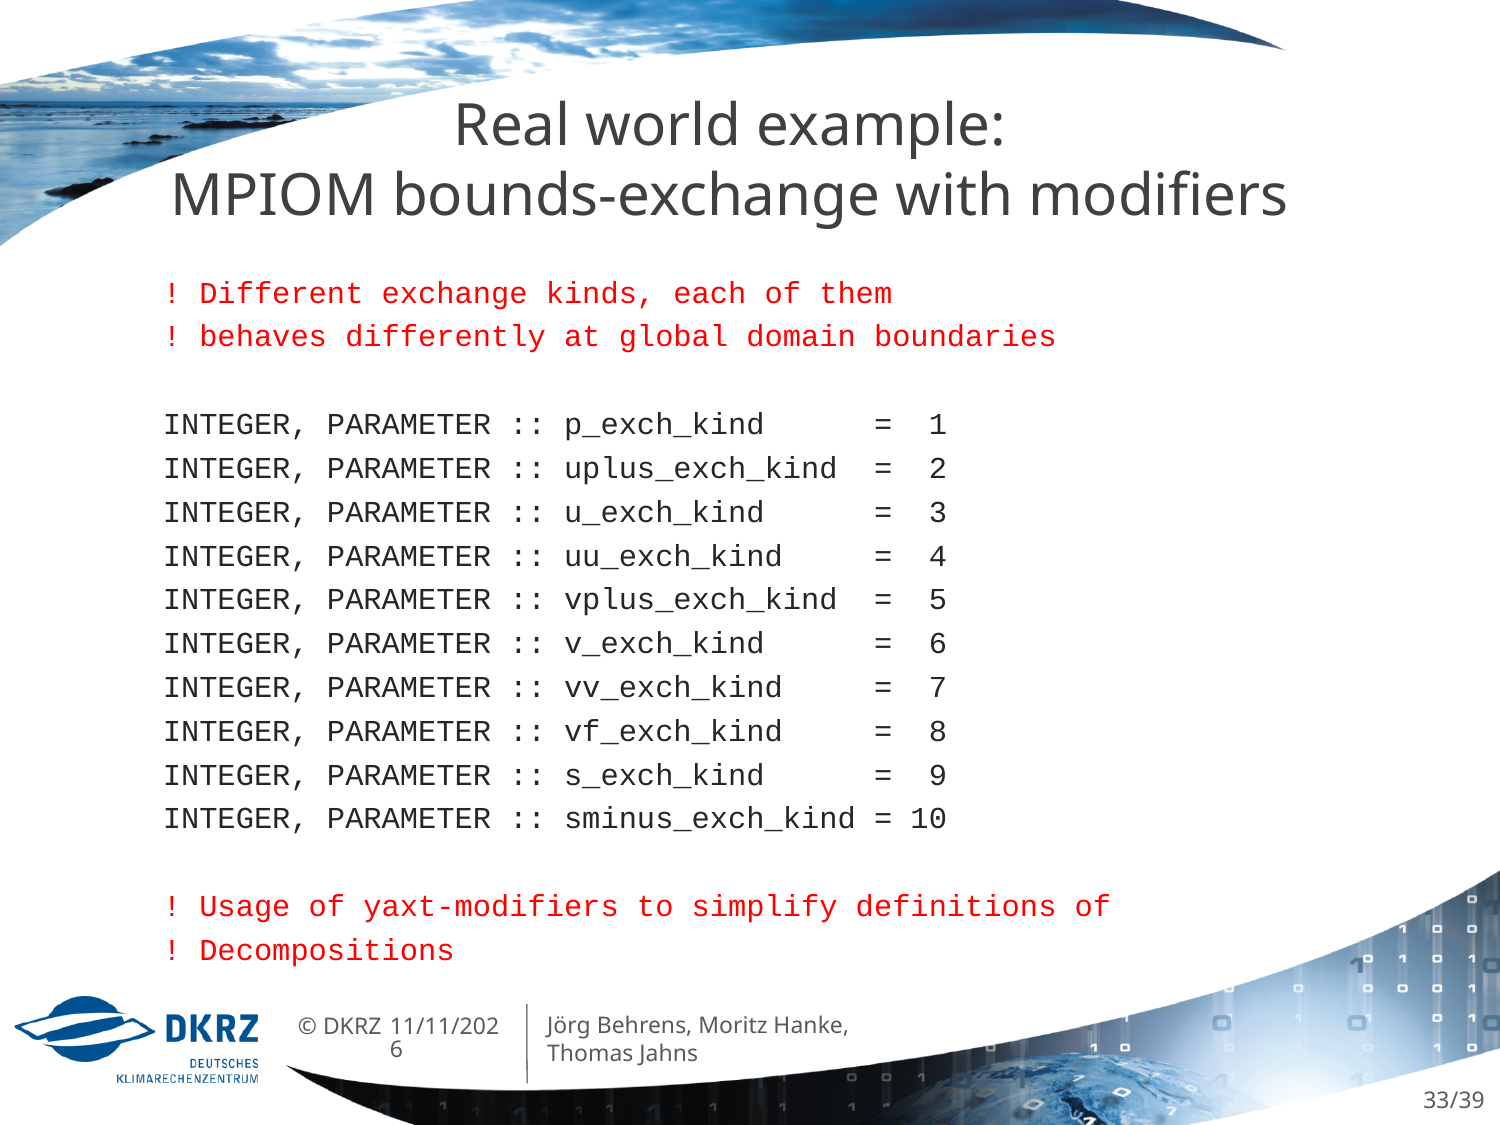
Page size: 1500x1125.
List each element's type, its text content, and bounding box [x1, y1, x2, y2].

slide_number 33 [1333, 1078, 1465, 1125]
picture [285, 867, 1500, 1125]
picture [14, 996, 258, 1083]
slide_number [375, 1004, 528, 1052]
picture [0, 0, 1288, 246]
footer Jörg Behrens, Moritz Hanke, Thomas Jahns [532, 1003, 884, 1082]
list ! Different exchange kinds, each of them ! behaves differently at global domain boundaries INTEGER, PARAMETER :: p_exch_kind = 1 INTEGER, PARAMETER :: uplus_exch_kind = 2 INTEGER, PARAMETER :: u_exch_kind = 3 INTEGER, PARAMETER :: uu_exch_kind = 4 INTEGER, PARAMETER :: vplus_exch_kind = 5 INTEGER, PARAMETER :: v_exch_kind = 6 INTEGER, PARAMETER :: vv_exch_kind = 7 INTEGER, PARAMETER :: vf_exch_kind = 8 INTEGER, PARAMETER :: s_exch_kind = 9 INTEGER, PARAMETER :: sminus_exch_kind = 10 ! Usage of yaxt-modifiers to simplify definitions of ! Decompositions [74, 210, 1426, 985]
title Real world example: MPIOM bounds-exchange with modifiers [88, 70, 1372, 244]
